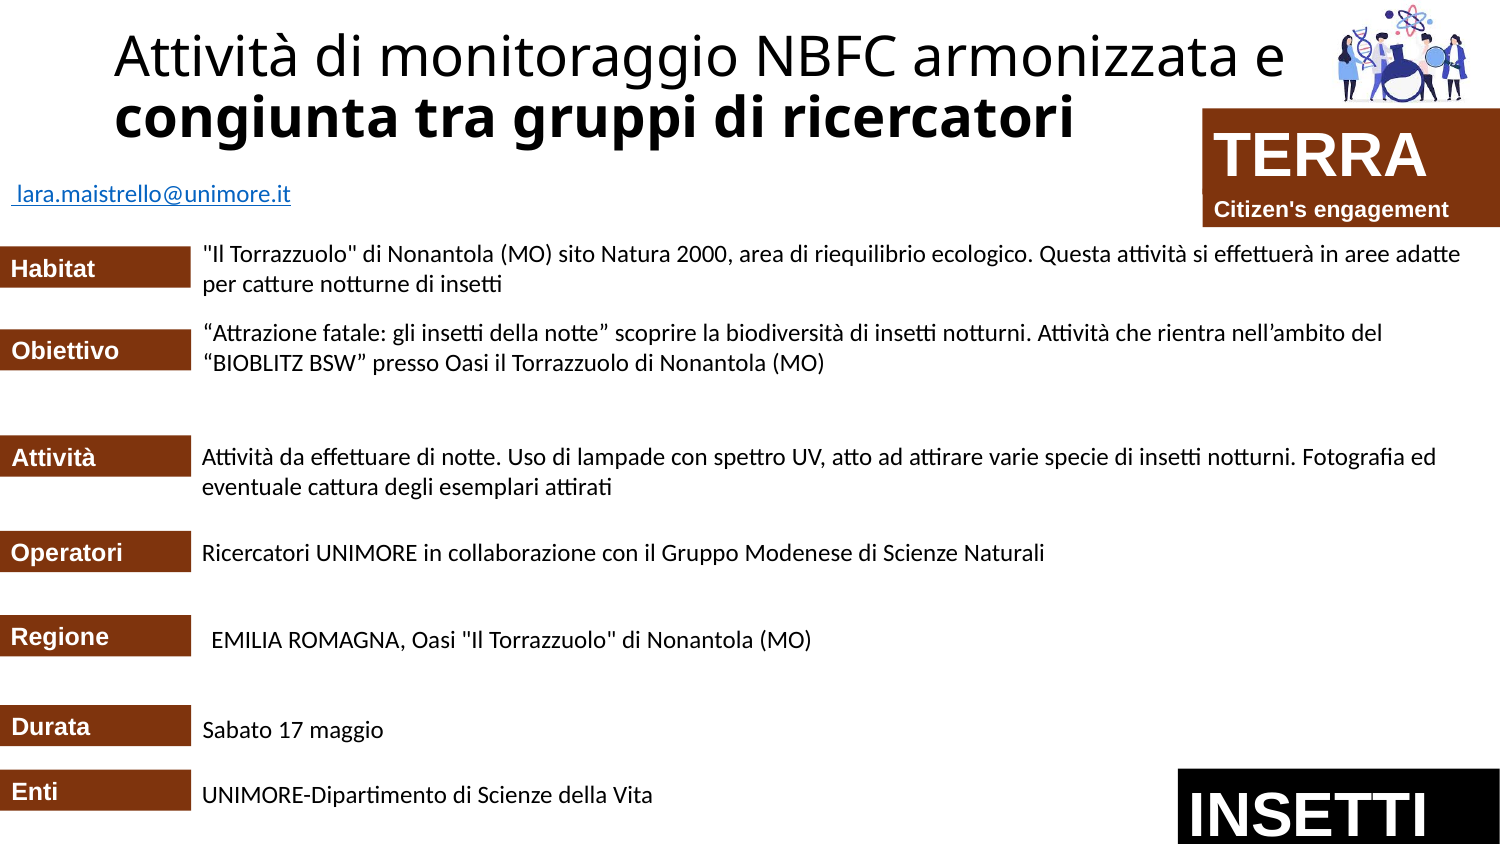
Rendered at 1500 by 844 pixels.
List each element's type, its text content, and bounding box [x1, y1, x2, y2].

text_box Regione [0, 615, 192, 657]
text_box UNIMORE-Dipartimento di Scienze della Vita [190, 772, 1177, 814]
text_box "Il Torrazzuolo" di Nonantola (MO) sito Natura 2000, area di riequilibrio ecologico. Questa attività si effettuerà in aree adatte per catture notturne di insetti [191, 231, 1484, 303]
text_box Attività da effettuare di notte. Uso di lampade con spettro UV, atto ad attirare varie specie di insetti notturni. Fotografia ed eventuale cattura degli esemplari attirati [190, 435, 1475, 507]
text_box Citizen's engagement [1202, 188, 1500, 228]
text_box lara.maistrello@unimore.it [0, 170, 1253, 214]
text_box Obiettivo [0, 329, 191, 371]
text_box Attività [0, 435, 190, 477]
text_box Durata [0, 705, 192, 747]
text_box Habitat [0, 246, 191, 288]
text_box Sabato 17 maggio [191, 707, 1475, 749]
text_box Operatori [0, 530, 190, 573]
picture [1322, 0, 1485, 117]
text_box TERRA [1253, 108, 1500, 188]
text_box INSETTI [1177, 768, 1500, 844]
text_box Ricercatori UNIMORE in collaborazione con il Gruppo Modenese di Scienze Naturali [190, 528, 1444, 573]
text_box Attività di monitoraggio NBFC armonizzata e congiunta tra gruppi di ricercatori [103, 7, 1307, 171]
text_box EMILIA ROMAGNA, Oasi "Il Torrazzuolo" di Nonantola (MO) [200, 617, 1484, 659]
text_box “Attrazione fatale: gli insetti della notte” scoprire la biodiversità di insetti notturni. Attività che rientra nell’ambito del “BIOBLITZ BSW” presso Oasi il Torrazzuolo di Nonantola (MO) [191, 311, 1444, 383]
text_box Enti [0, 769, 192, 811]
